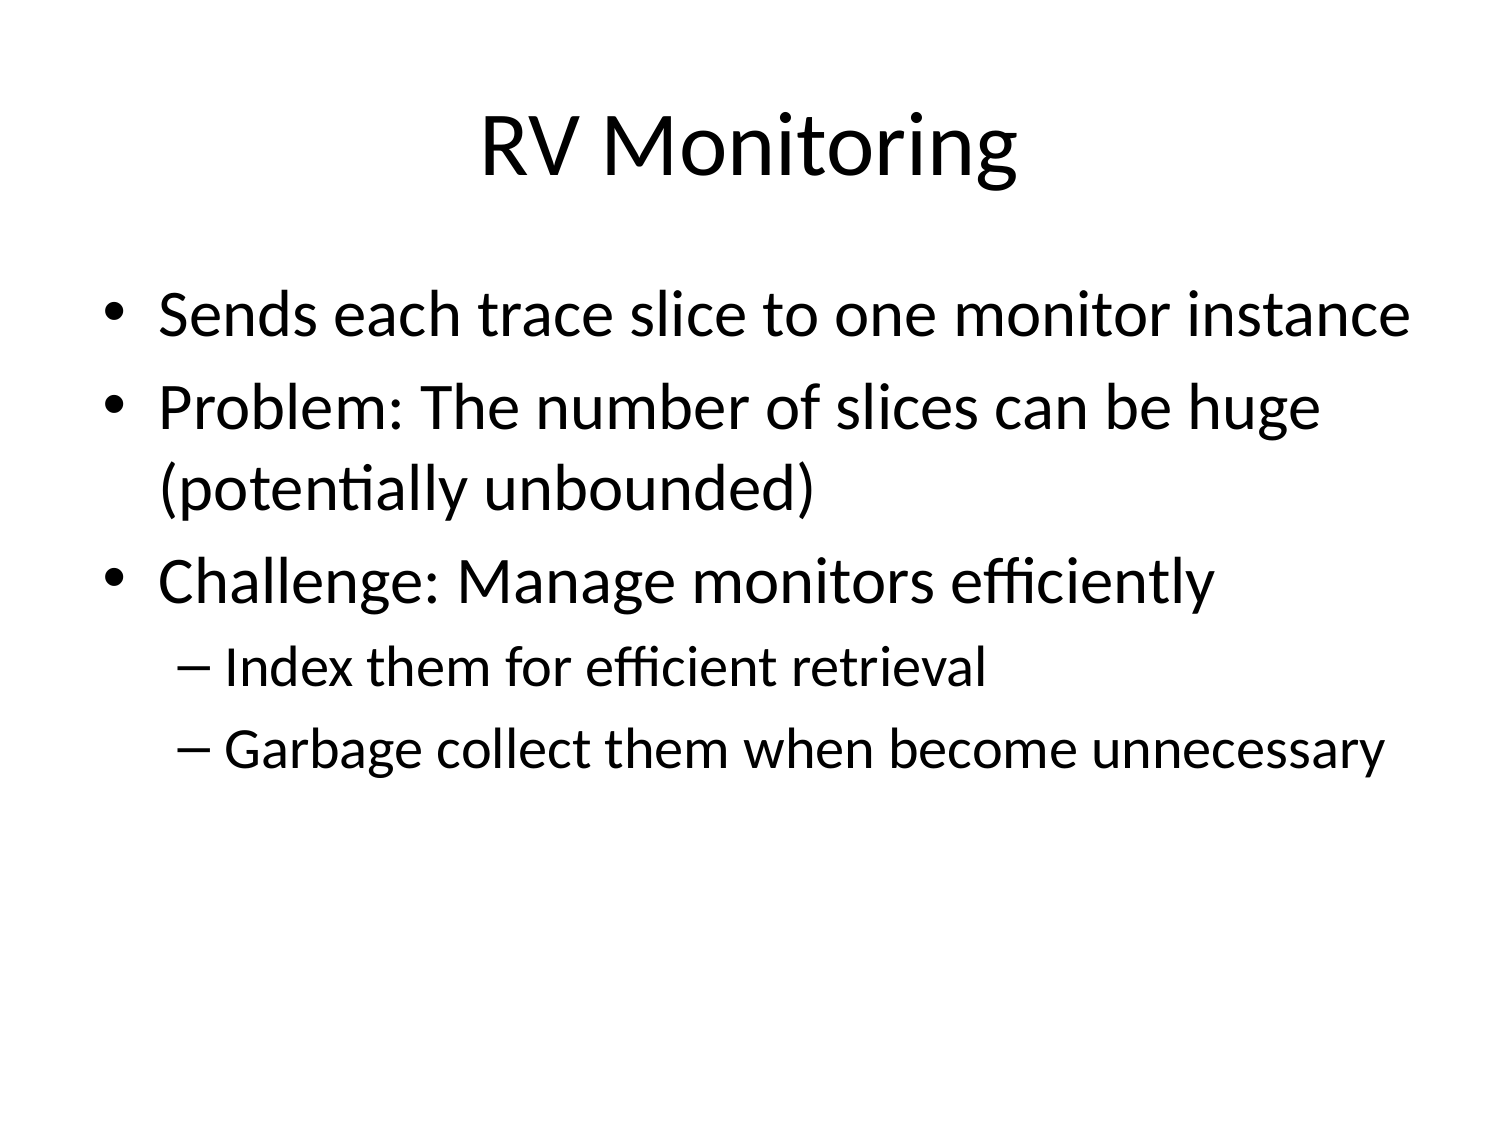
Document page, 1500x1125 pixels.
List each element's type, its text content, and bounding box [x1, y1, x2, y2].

title RV Monitoring [75, 45, 1425, 233]
list Sends each trace slice to one monitor instance Problem: The number of slices can be huge (potentially unbounded) Challenge: Manage monitors efficiently Index them for efficient retrieval Garbage collect them when become unnecessary [87, 262, 1438, 1005]
